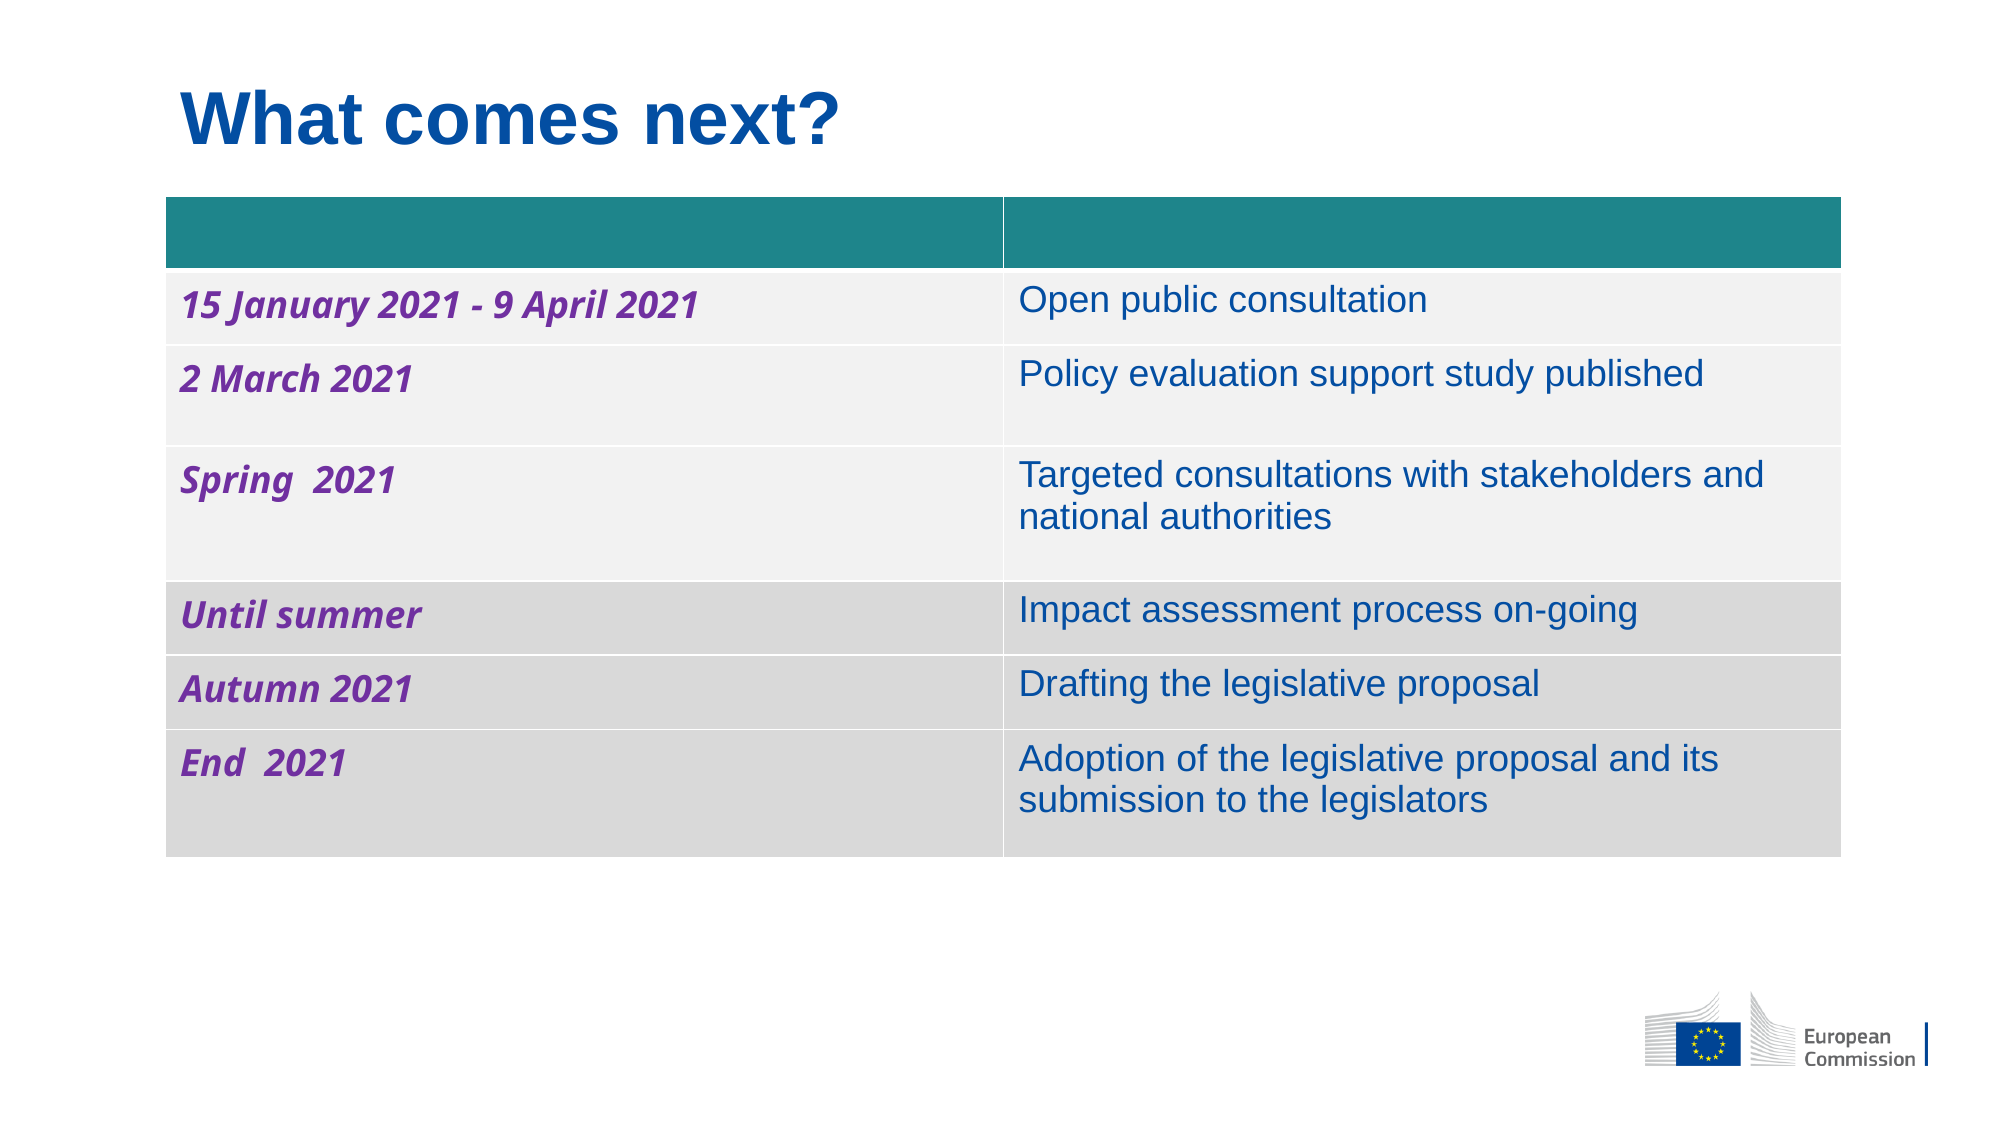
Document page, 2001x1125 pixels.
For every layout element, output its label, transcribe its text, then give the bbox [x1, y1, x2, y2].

table_cell End 2021 [166, 730, 1003, 857]
table_cell Adoption of the legislative proposal and its submission to the legislators [1004, 730, 1841, 857]
title What comes next? [165, 60, 1500, 161]
table_cell 15 January 2021 - 9 April 2021 [166, 273, 1003, 344]
table_header [1004, 197, 1841, 268]
picture [1645, 991, 1928, 1066]
table_cell Autumn 2021 [166, 656, 1003, 729]
table_cell Open public consultation [1004, 273, 1841, 344]
table_cell Until summer [166, 582, 1003, 654]
table_cell 2 March 2021 [166, 346, 1003, 445]
table_cell Drafting the legislative proposal [1004, 656, 1841, 729]
table_cell Targeted consultations with stakeholders and national authorities [1004, 447, 1841, 580]
table_cell Policy evaluation support study published [1004, 346, 1841, 445]
table_header [166, 197, 1003, 268]
table_cell Spring 2021 [166, 447, 1003, 580]
table_cell Impact assessment process on-going [1004, 582, 1841, 654]
